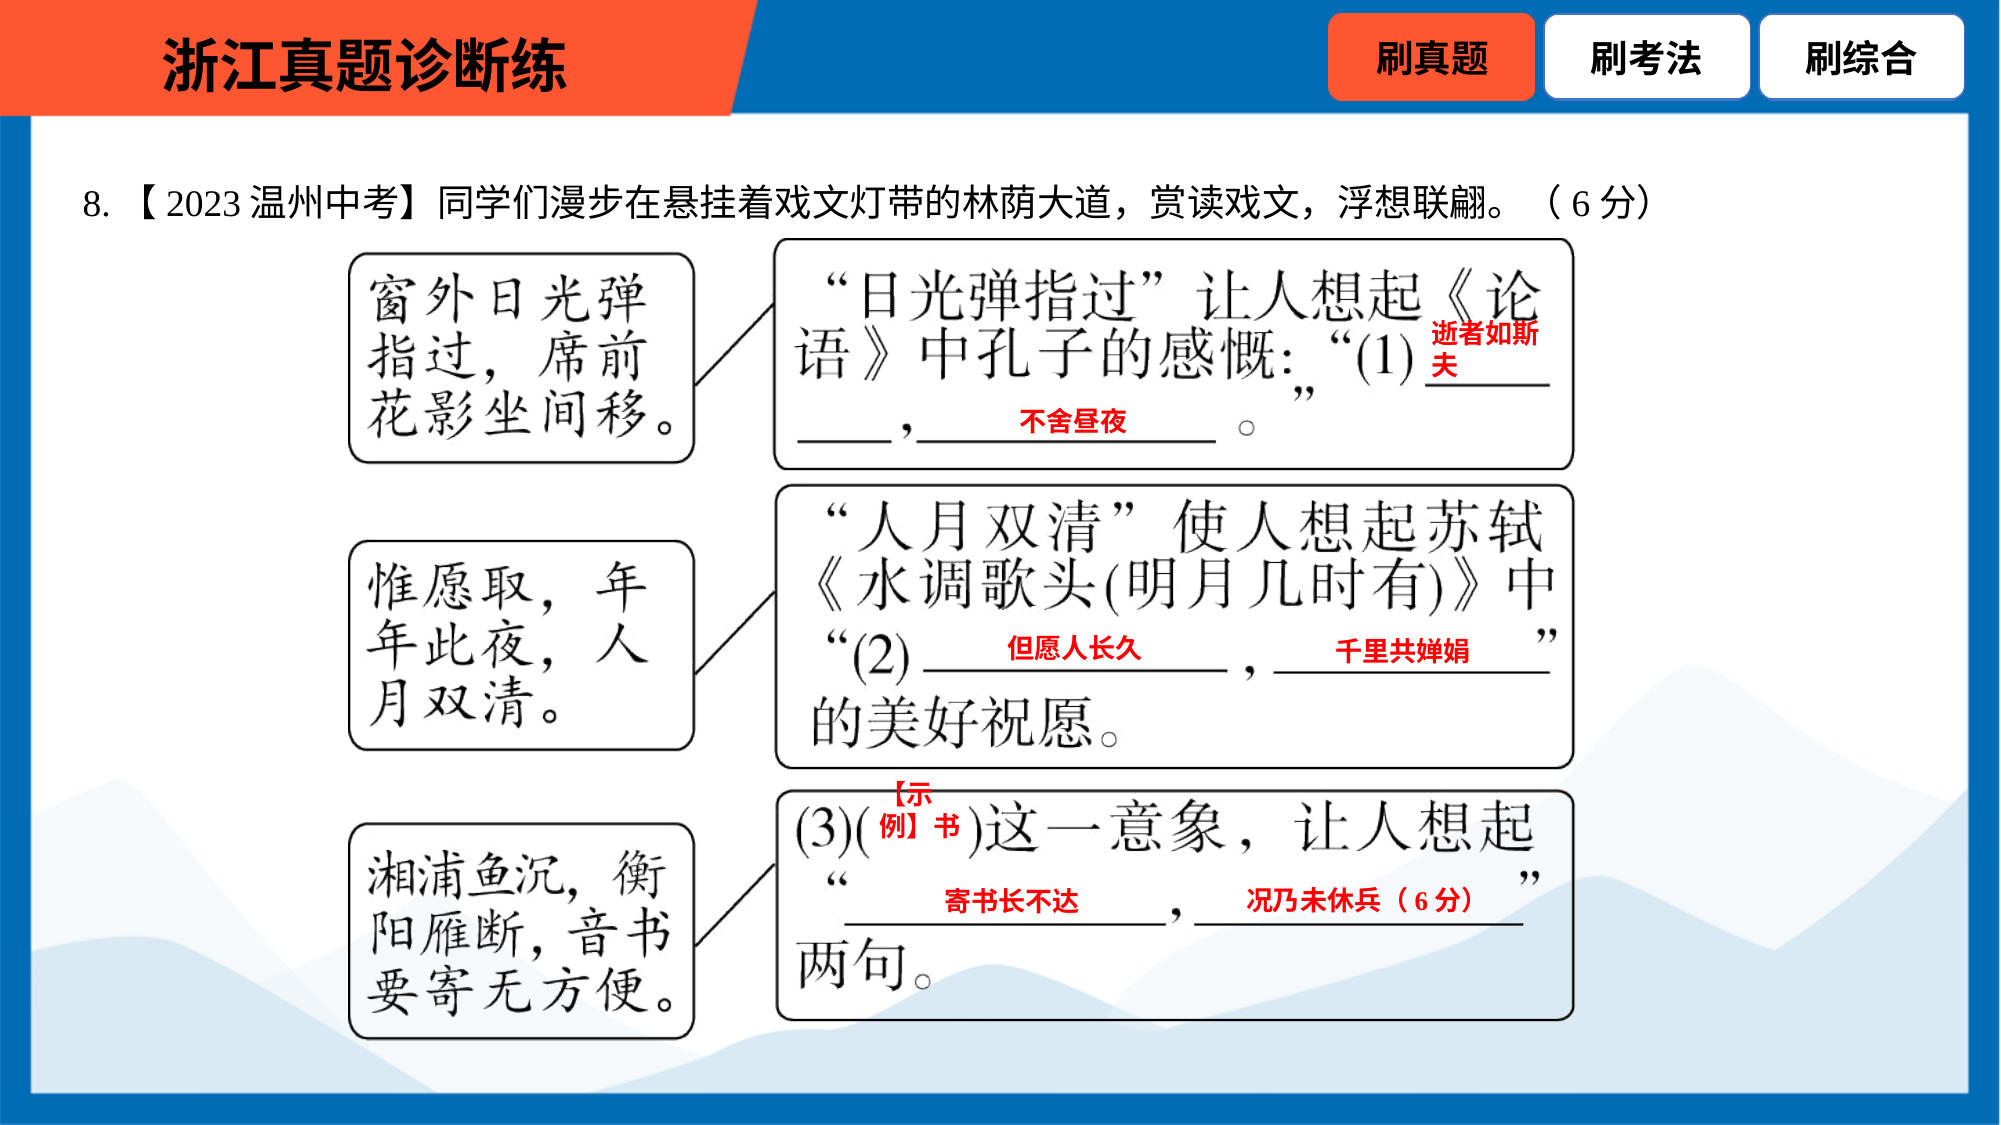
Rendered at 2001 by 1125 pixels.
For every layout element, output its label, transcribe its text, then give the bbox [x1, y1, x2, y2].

text_box 8.【2023温州中考】同学们漫步在悬挂着戏文灯带的林荫大道，赏读戏文，浮想联翩。（6分） [82, 159, 1917, 218]
picture [0, 0, 2000, 1125]
